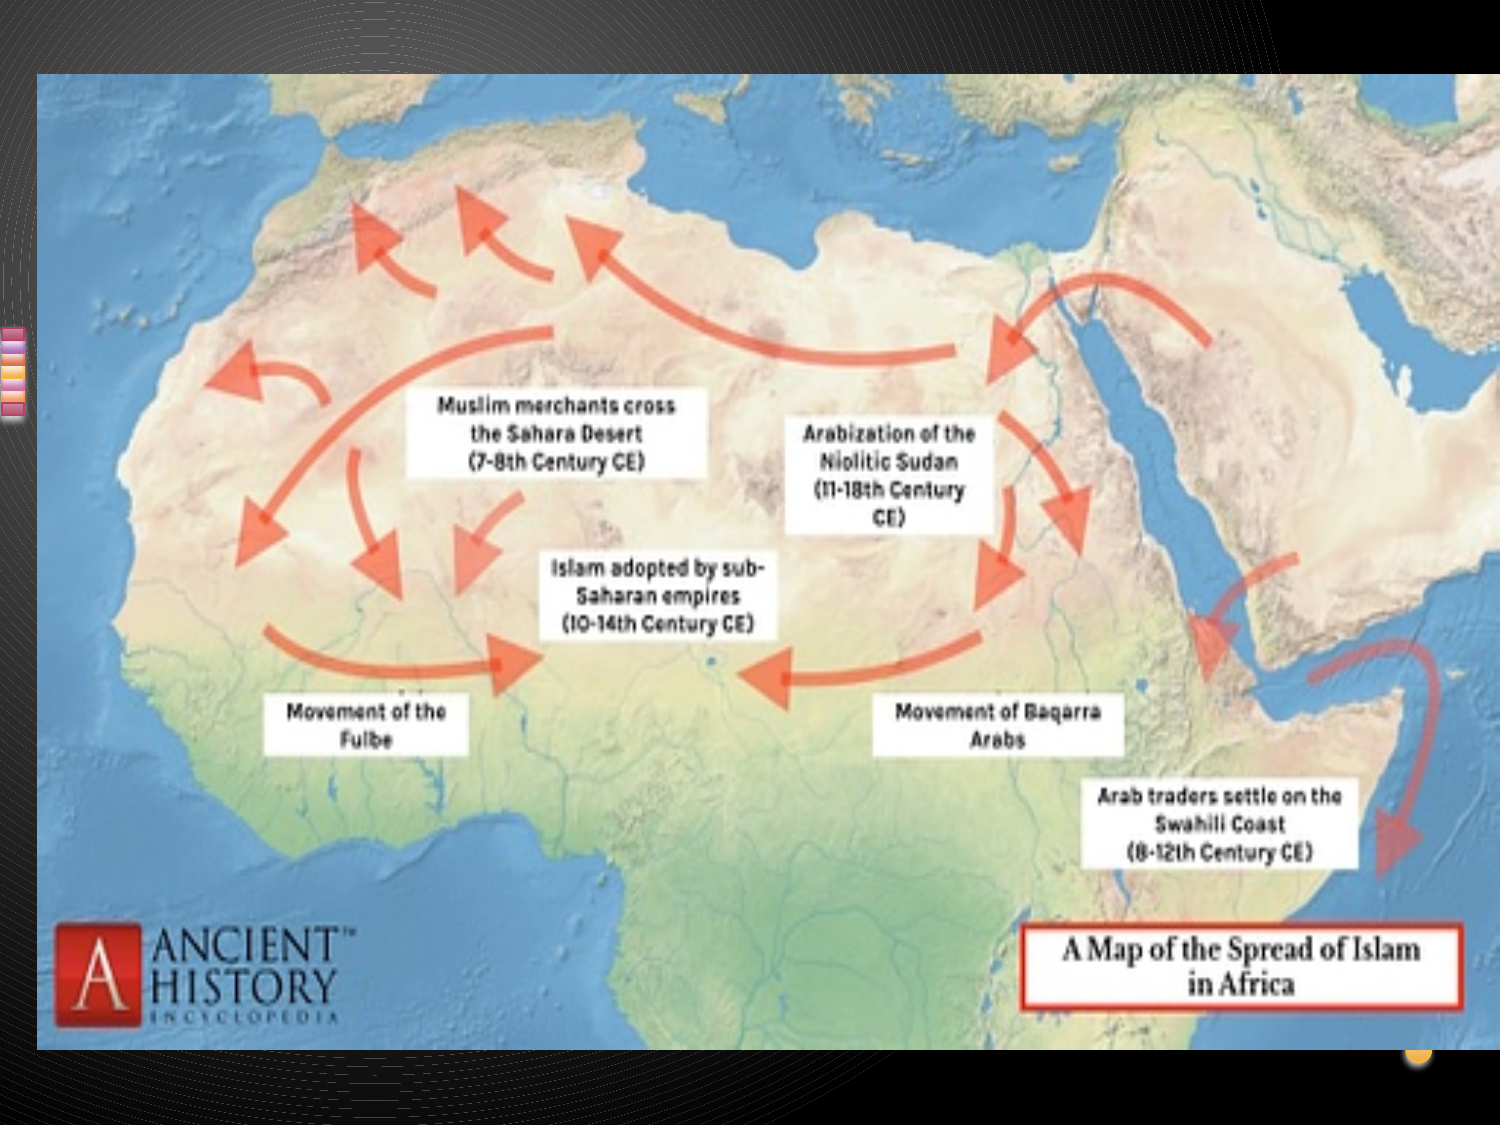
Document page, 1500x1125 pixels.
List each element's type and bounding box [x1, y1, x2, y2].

picture [37, 74, 1500, 1051]
